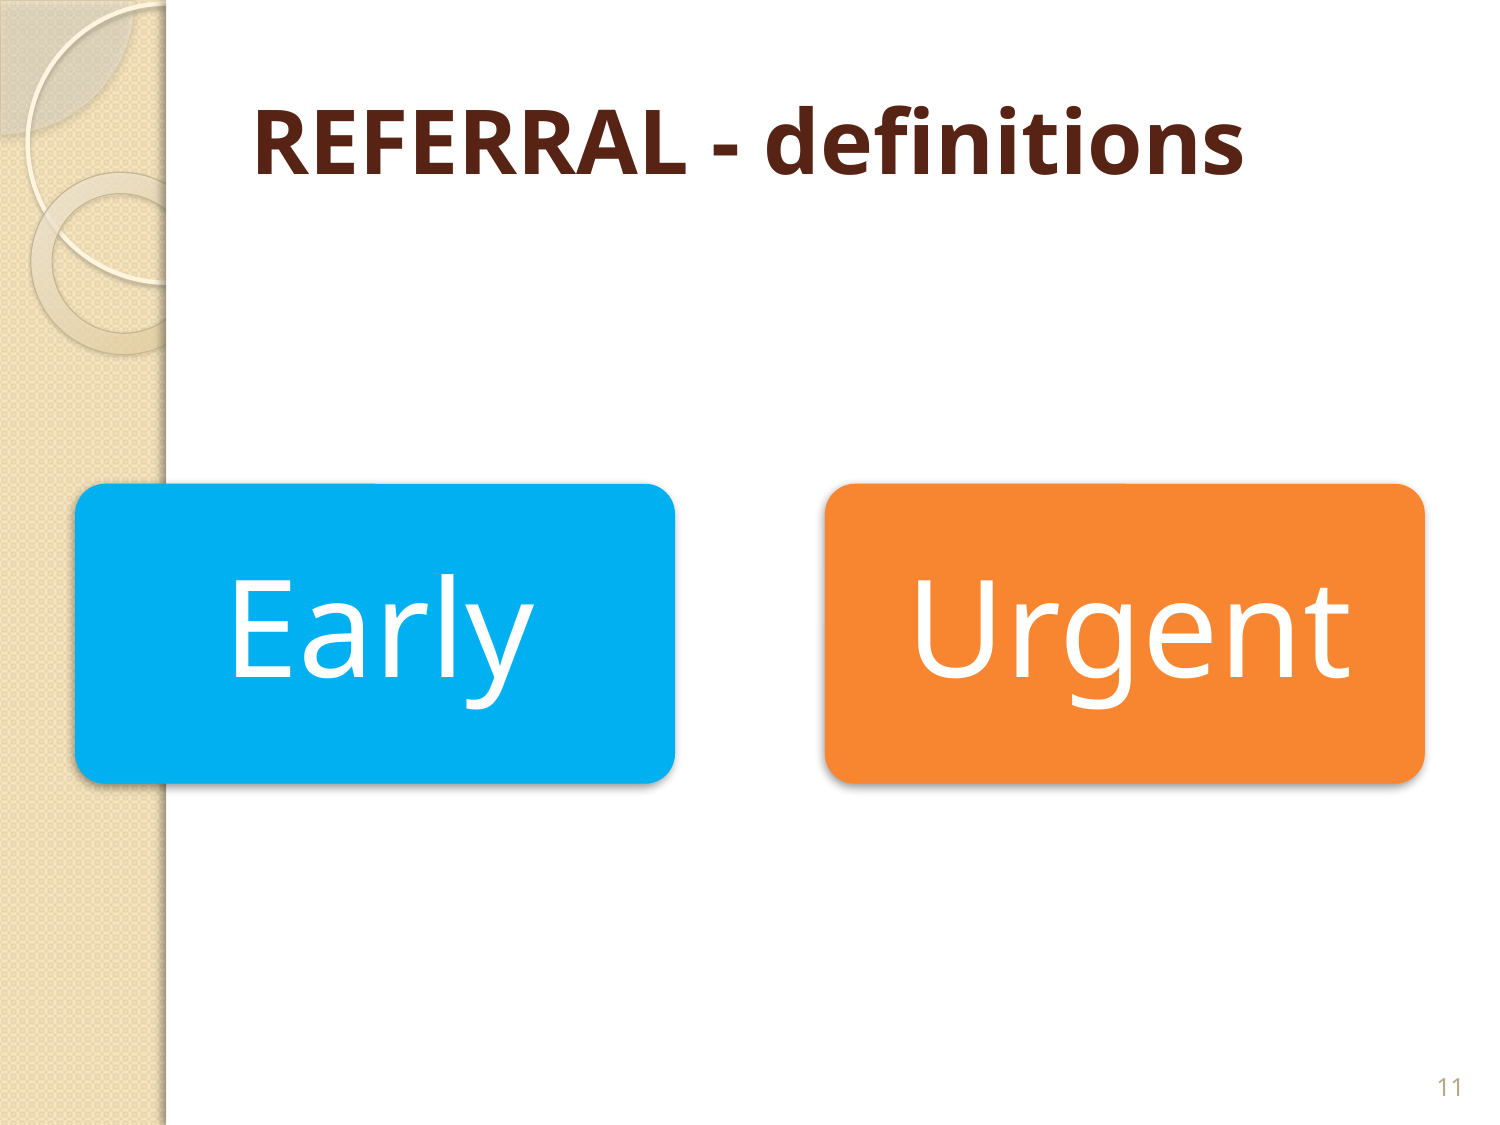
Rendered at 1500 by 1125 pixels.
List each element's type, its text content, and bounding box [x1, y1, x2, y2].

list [74, 262, 1426, 1006]
title REFERRAL - definitions [235, 45, 1466, 233]
slide_number 11 [1413, 1034, 1488, 1113]
